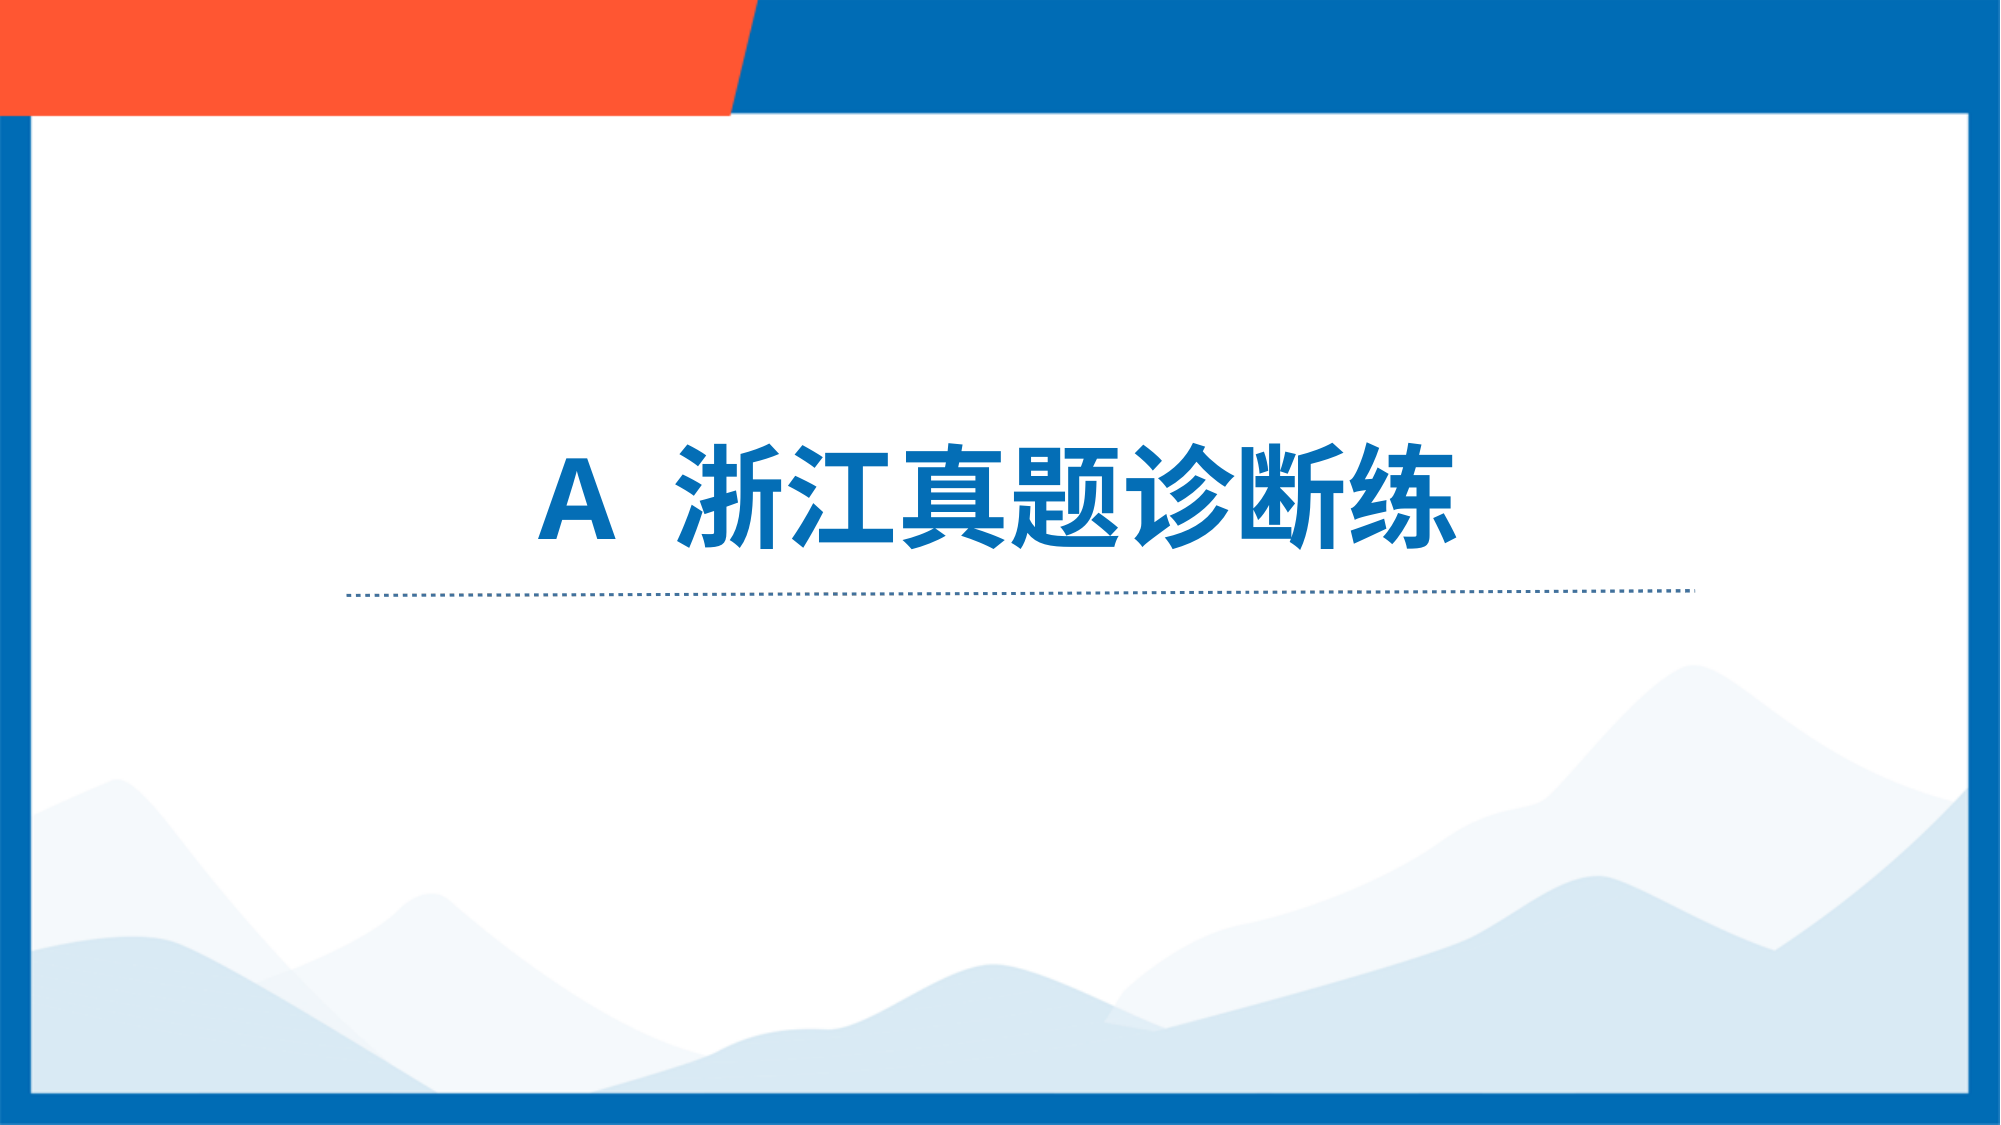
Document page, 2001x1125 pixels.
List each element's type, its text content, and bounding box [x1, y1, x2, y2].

picture [0, 0, 2000, 1125]
text_box A 浙江真题诊断练 [35, 411, 1962, 563]
